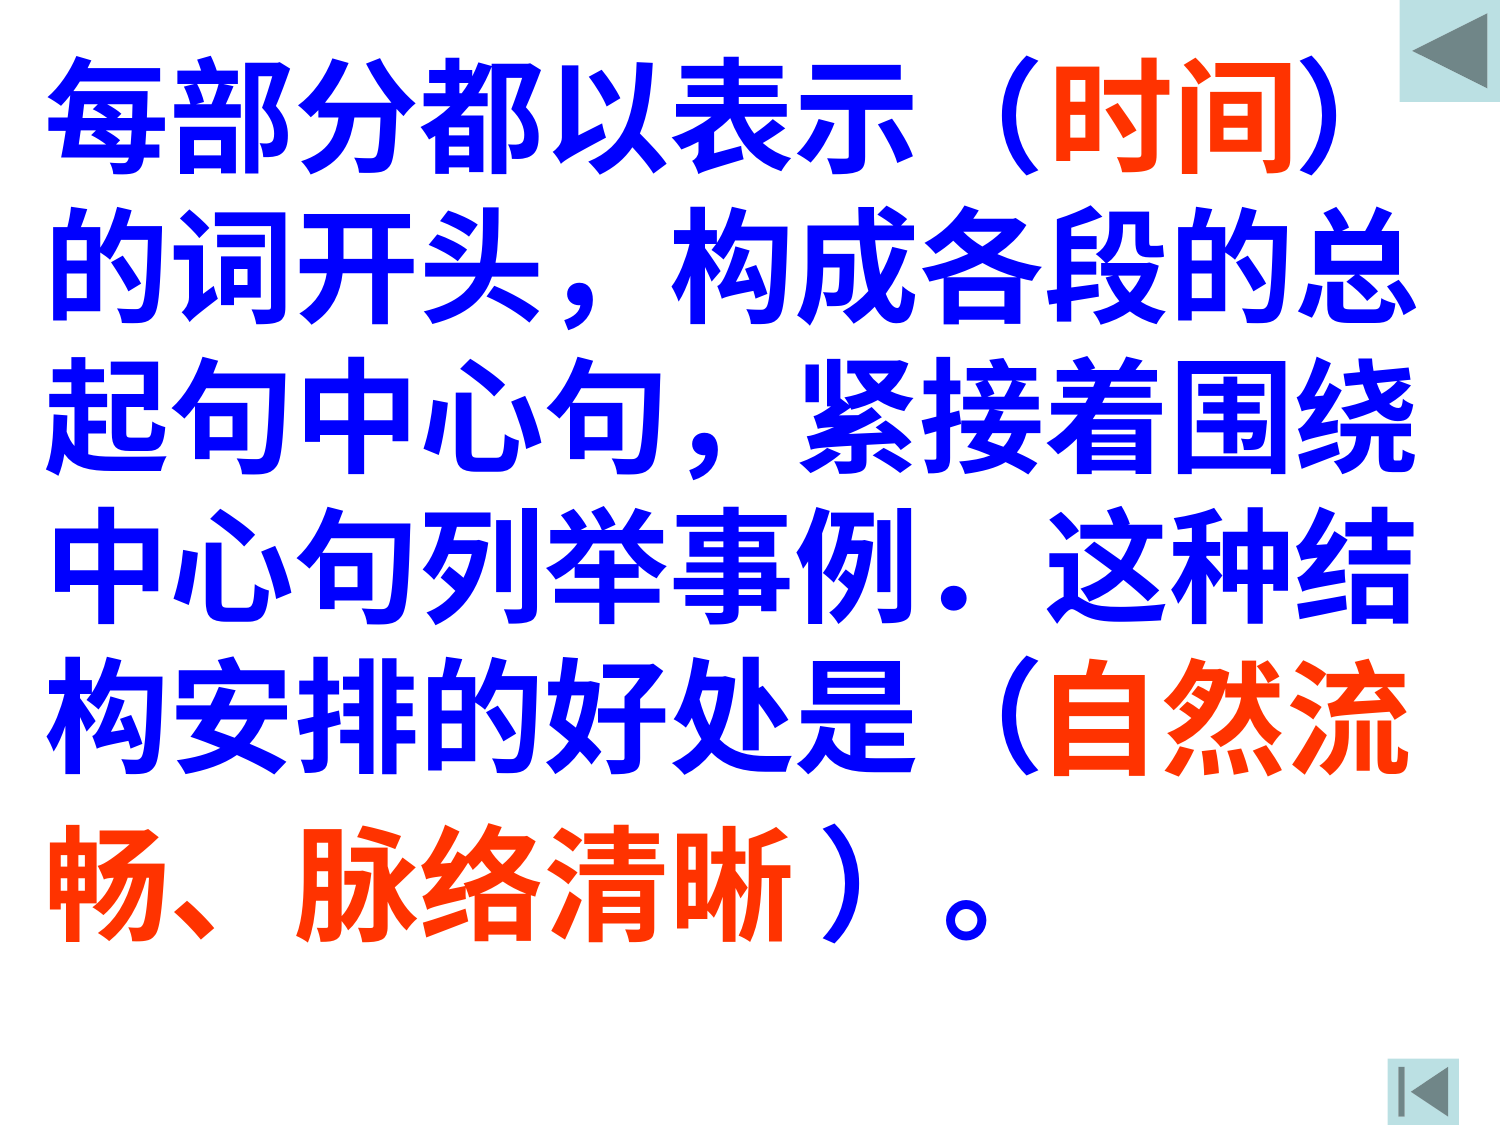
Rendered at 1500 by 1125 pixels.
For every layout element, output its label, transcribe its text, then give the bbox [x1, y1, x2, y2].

text_box 自然流 [1021, 633, 1500, 798]
text_box 每部分都以表示（ ）的词开头，构成各段的总起句中心句，紧接着围绕中心句列举事例．这种结构安排的好处是（ [29, 30, 1500, 796]
text_box 时间 [1033, 30, 1436, 196]
text_box [1387, 1058, 1459, 1125]
text_box [1399, 0, 1500, 102]
text_box 畅、脉络清晰 [29, 798, 1093, 964]
